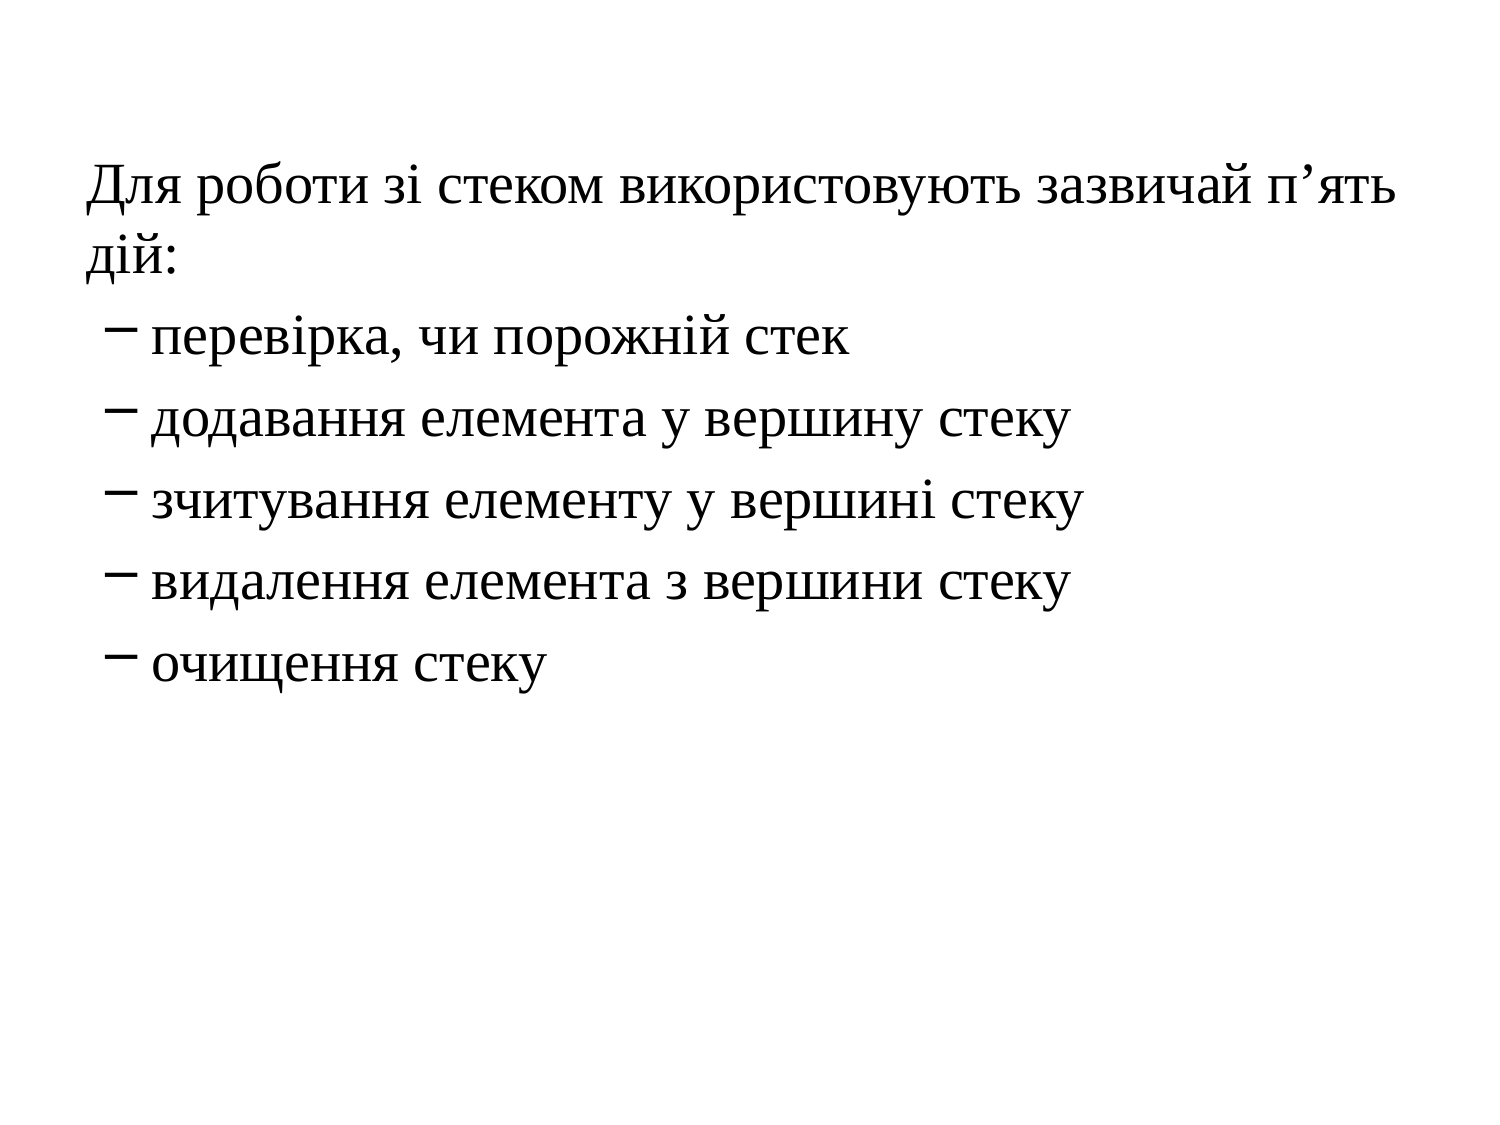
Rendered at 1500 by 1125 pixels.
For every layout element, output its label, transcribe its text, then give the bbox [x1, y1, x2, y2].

list Для роботи зі стеком використовують зазвичай п’ять дій: перевірка, чи порожній стек додавання елемента у вершину стеку зчитування елементу у вершині стеку видалення елемента з вершини стеку очищення стеку [0, 137, 1475, 1088]
